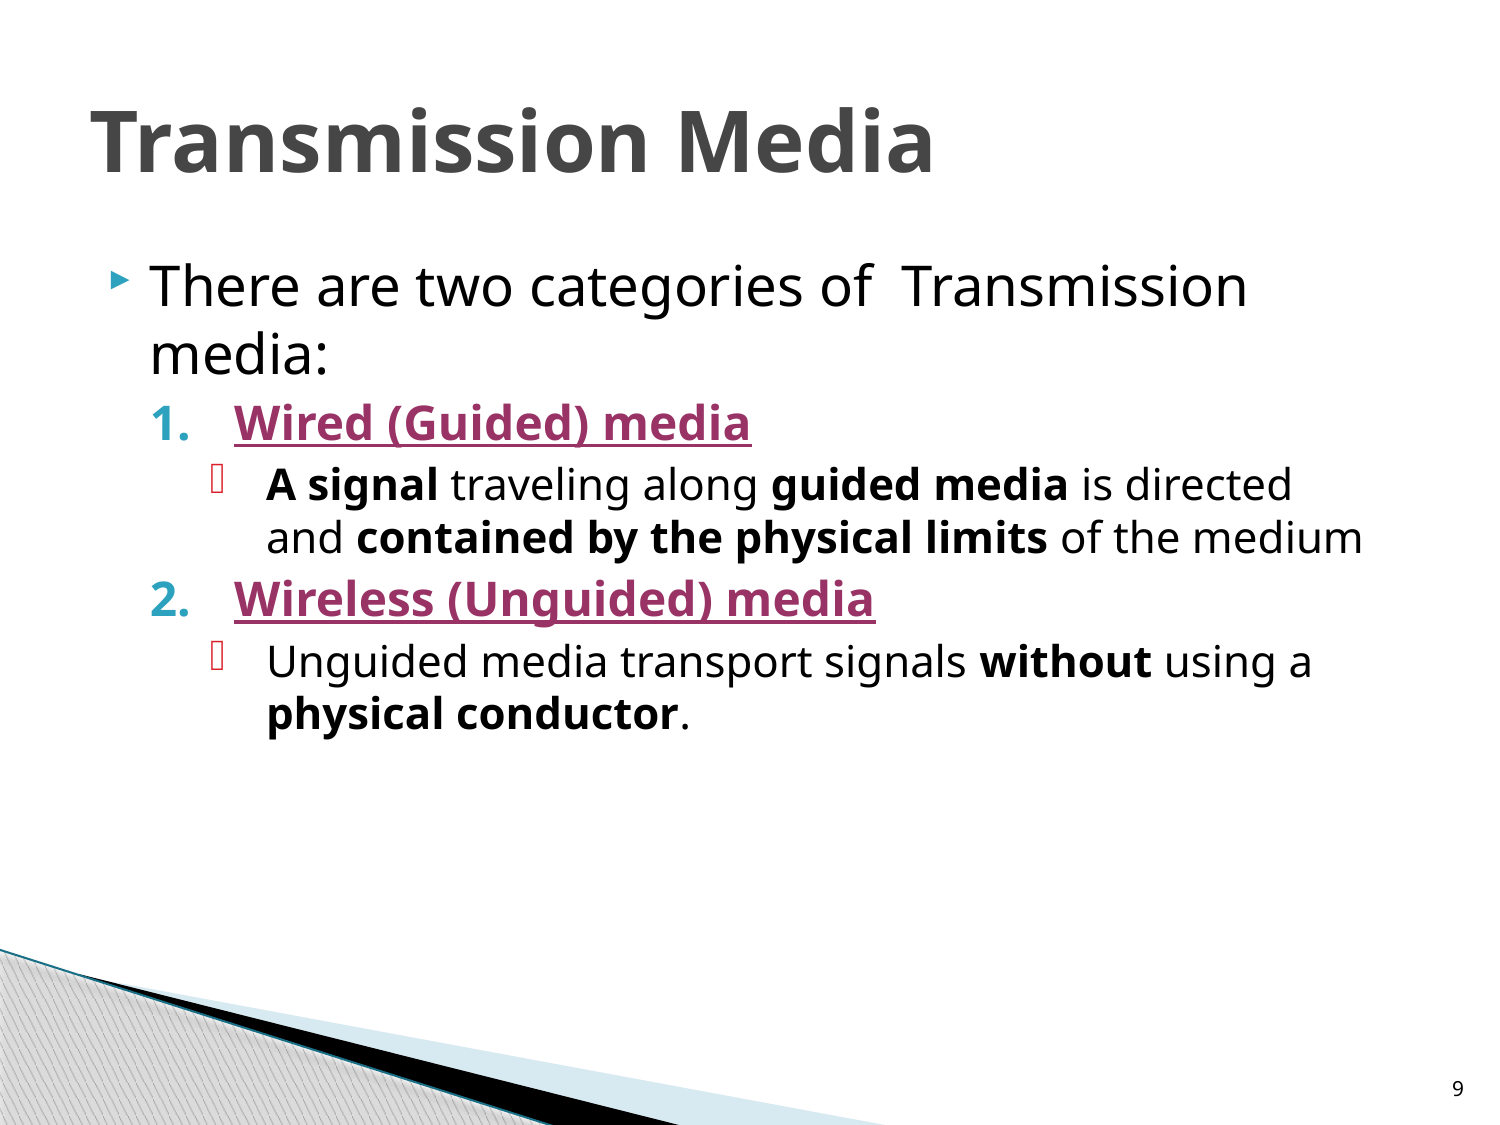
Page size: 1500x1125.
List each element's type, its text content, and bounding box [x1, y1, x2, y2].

title Transmission Media [75, 45, 1425, 233]
slide_number 9 [1418, 1051, 1479, 1112]
list There are two categories of Transmission media: Wired (Guided) media A signal traveling along guided media is directed and contained by the physical limits of the medium Wireless (Unguided) media Unguided media transport signals without using a physical conductor. [75, 243, 1459, 986]
